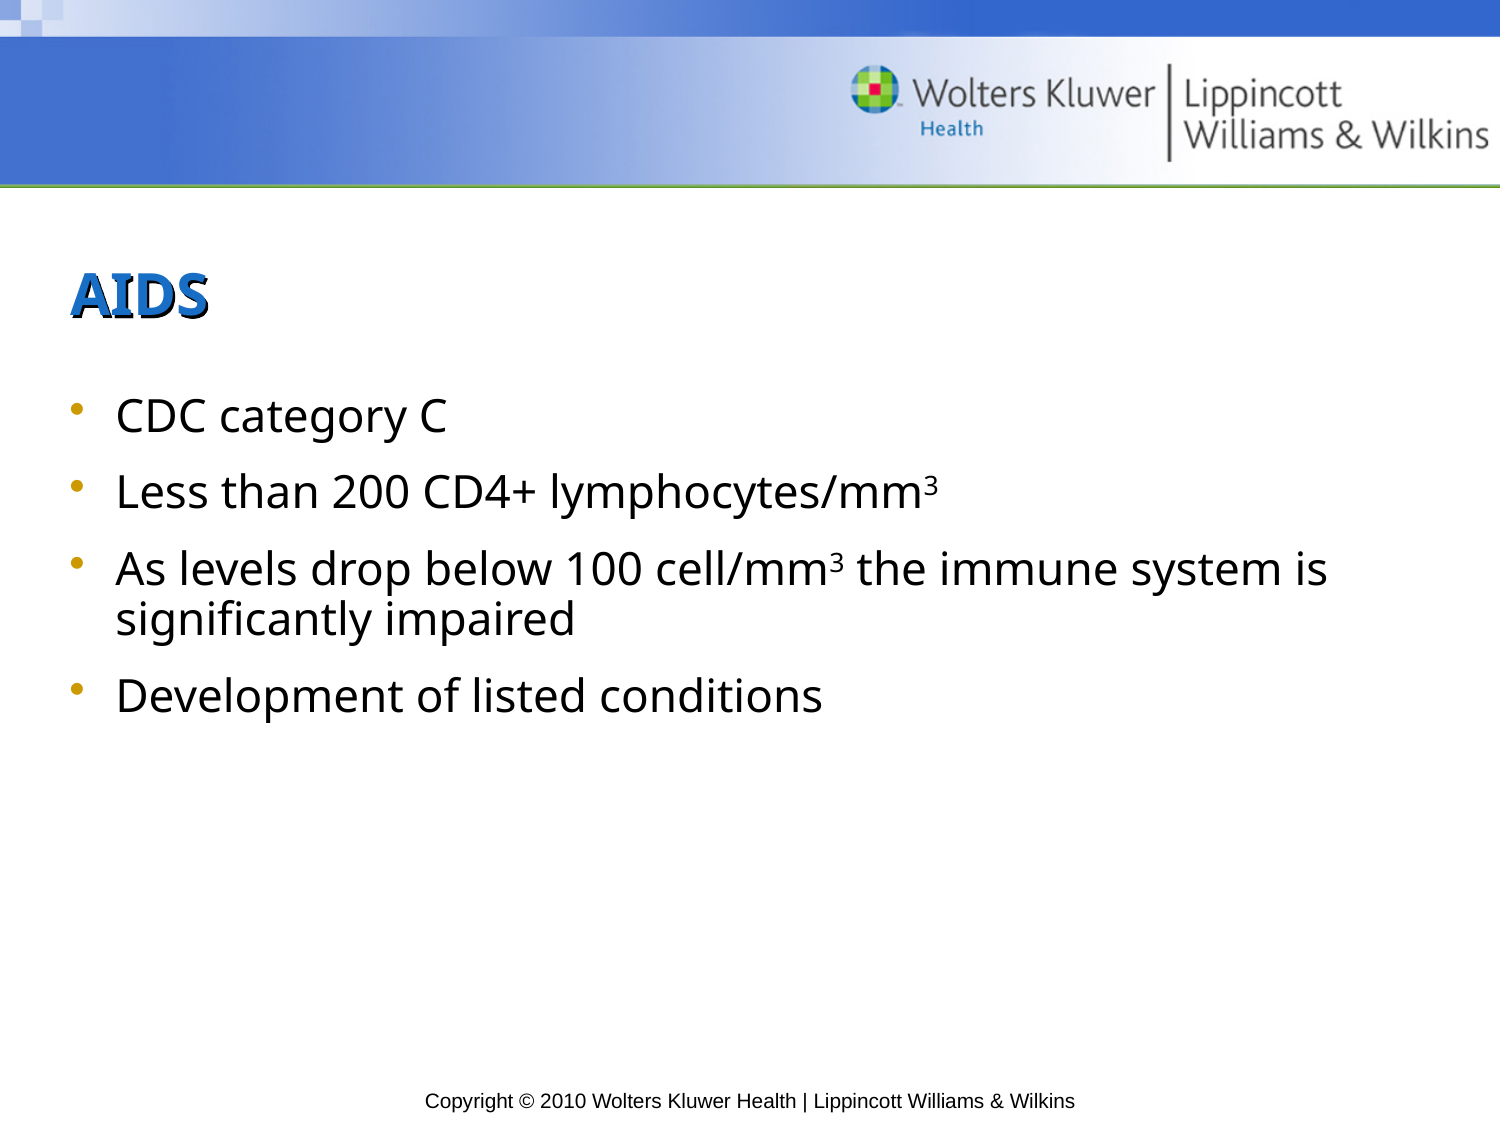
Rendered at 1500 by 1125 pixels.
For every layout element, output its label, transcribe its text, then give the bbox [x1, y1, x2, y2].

title AIDS [70, 264, 1470, 329]
picture [0, 0, 1500, 188]
list CDC category C Less than 200 CD4+ lymphocytes/mm3 As levels drop below 100 cell/mm3 the immune system is significantly impaired Development of listed conditions [53, 384, 1468, 1088]
